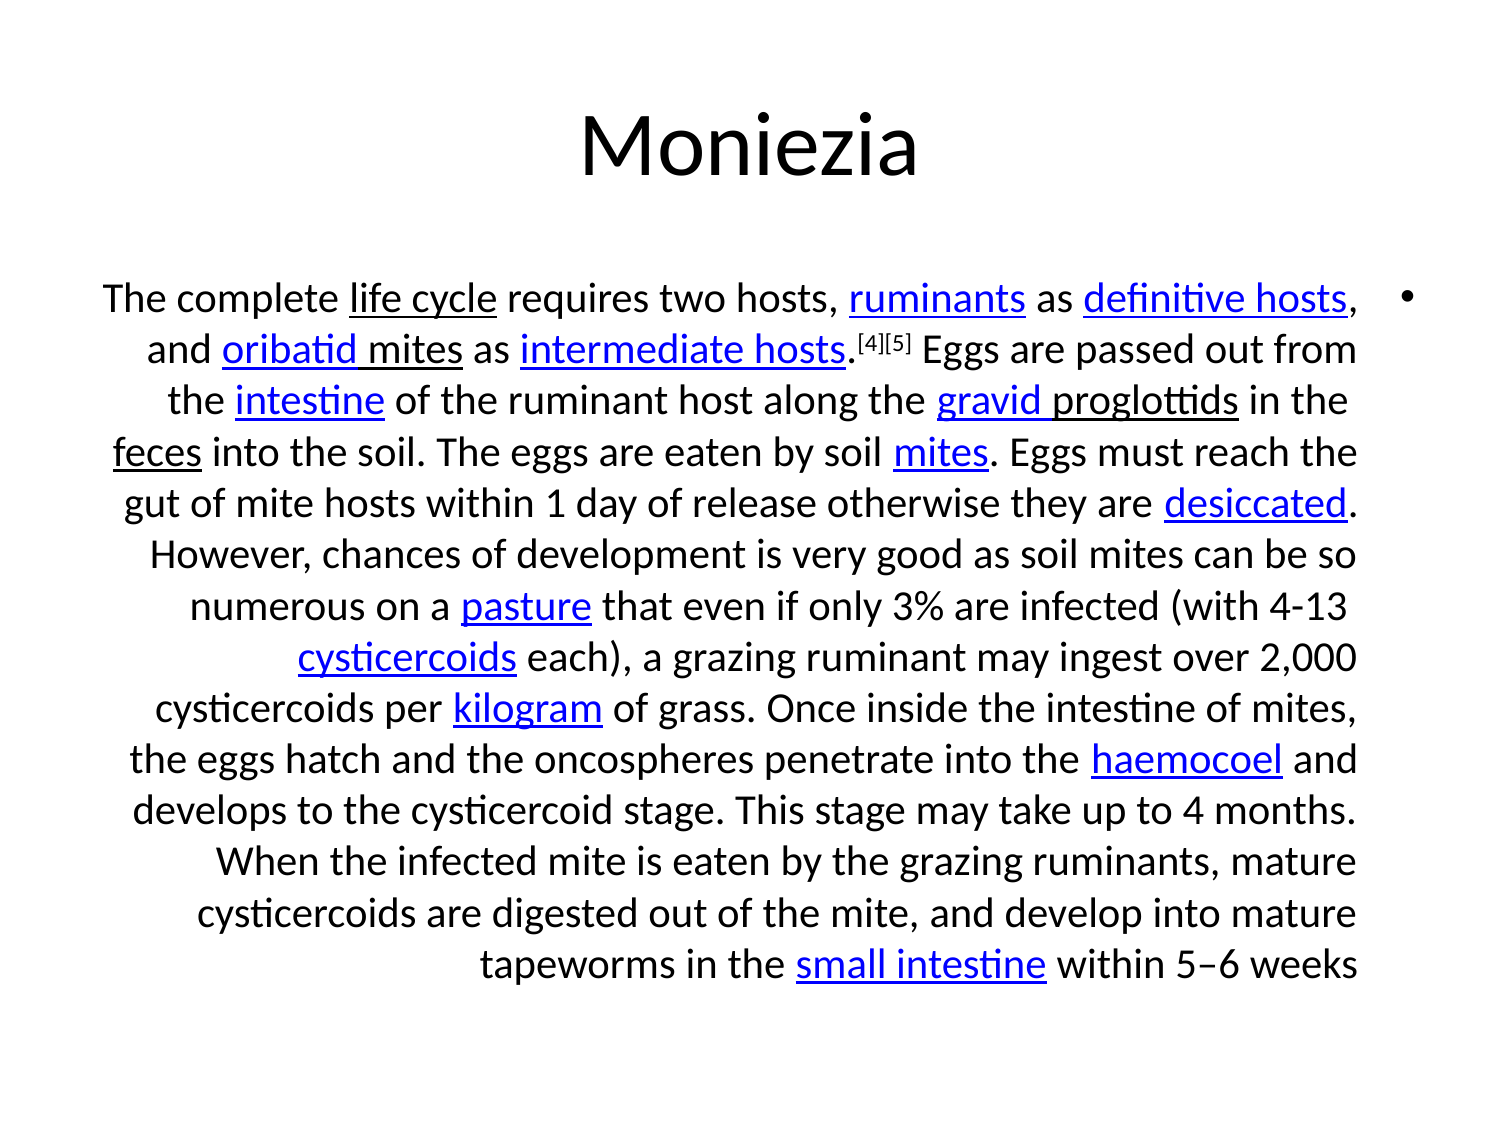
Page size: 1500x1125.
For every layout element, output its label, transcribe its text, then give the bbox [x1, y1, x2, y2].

list The complete life cycle requires two hosts, ruminants as definitive hosts, and oribatid mites as intermediate hosts.[4][5] Eggs are passed out from the intestine of the ruminant host along the gravid proglottids in the feces into the soil. The eggs are eaten by soil mites. Eggs must reach the gut of mite hosts within 1 day of release otherwise they are desiccated. However, chances of development is very good as soil mites can be so numerous on a pasture that even if only 3% are infected (with 4-13 cysticercoids each), a grazing ruminant may ingest over 2,000 cysticercoids per kilogram of grass. Once inside the intestine of mites, the eggs hatch and the oncospheres penetrate into the haemocoel and develops to the cysticercoid stage. This stage may take up to 4 months. When the infected mite is eaten by the grazing ruminants, mature cysticercoids are digested out of the mite, and develop into mature tapeworms in the small intestine within 5–6 weeks [75, 262, 1425, 1005]
title Moniezia [75, 45, 1425, 233]
